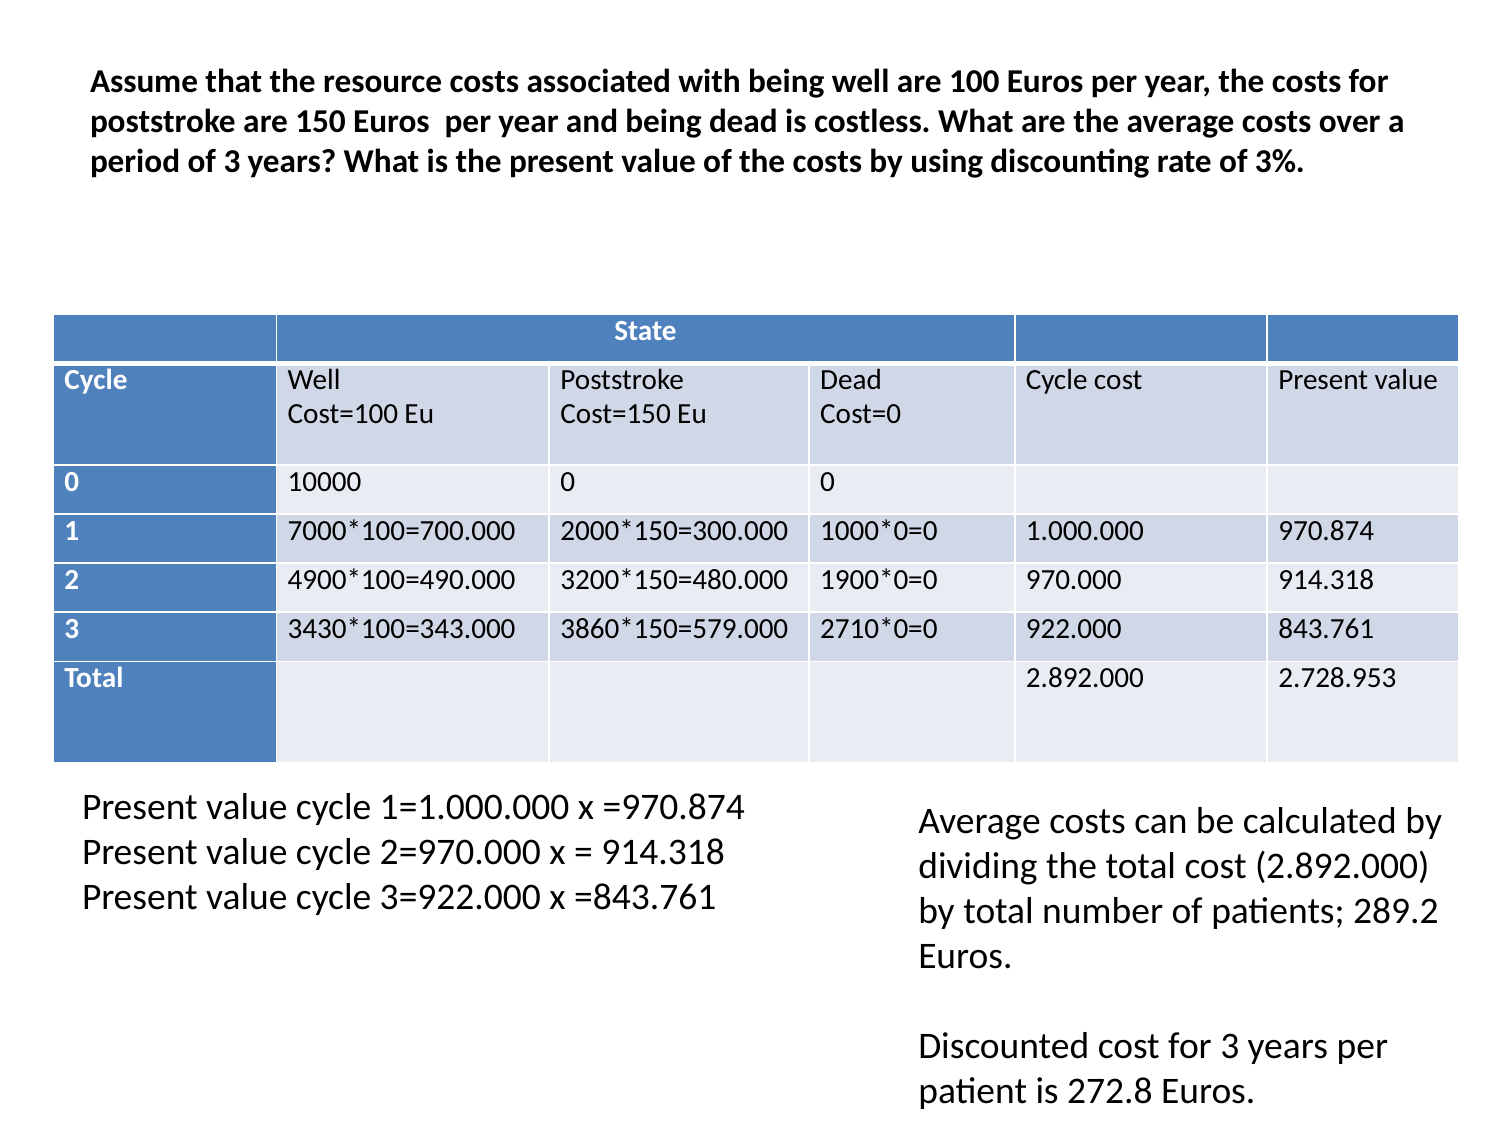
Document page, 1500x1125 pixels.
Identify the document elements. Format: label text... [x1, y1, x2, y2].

table_cell 3200*150=480.000 [550, 564, 808, 611]
table_cell 0 [550, 466, 808, 513]
table_cell [277, 662, 548, 762]
table_cell 970.000 [1016, 564, 1266, 611]
table_cell Dead Cost=0 [810, 366, 1014, 464]
table_cell 2.728.953 [1268, 662, 1458, 762]
table_cell 2710*0=0 [810, 613, 1014, 661]
table_cell 7000*100=700.000 [277, 515, 548, 562]
table_cell [550, 662, 808, 762]
table_cell 10000 [277, 466, 548, 513]
table_cell Present value [1268, 366, 1458, 464]
table_cell 1 [54, 515, 276, 562]
table_cell [1268, 466, 1458, 513]
table_cell 3860*150=579.000 [550, 613, 808, 661]
table_cell Poststroke Cost=150 Eu [550, 366, 808, 464]
table_cell 0 [54, 466, 276, 513]
title Assume that the resource costs associated with being well are 100 Euros per year, the costs for poststroke are 150 Euros per year and being dead is costless. What are the average costs over a period of 3 years? What is the present value of the costs by using discounting rate of 3%. [75, 45, 1447, 233]
table_cell 0 [810, 466, 1014, 513]
text_box Average costs can be calculated by dividing the total cost (2.892.000) by total number of patients; 289.2 Euros. Discounted cost for 3 years per patient is 272.8 Euros. [903, 788, 1500, 1125]
table_header [54, 315, 276, 361]
table_cell Well Cost=100 Eu [277, 366, 548, 464]
table_cell 4900*100=490.000 [277, 564, 548, 611]
table_cell 3 [54, 613, 276, 661]
table_cell Cycle cost [1016, 366, 1266, 464]
table_cell [810, 662, 1014, 762]
table_cell 970.874 [1268, 515, 1458, 562]
table_cell Total [54, 662, 276, 762]
table_cell 914.318 [1268, 564, 1458, 611]
table_cell [1016, 466, 1266, 513]
table_header [1268, 315, 1458, 361]
table_cell 2000*150=300.000 [550, 515, 808, 562]
table_cell 843.761 [1268, 613, 1458, 661]
table_cell 3430*100=343.000 [277, 613, 548, 661]
table_header [1016, 315, 1266, 361]
table_cell 2 [54, 564, 276, 611]
table_cell Cycle [54, 366, 276, 464]
table_cell 1000*0=0 [810, 515, 1014, 562]
table_cell 1.000.000 [1016, 515, 1266, 562]
table_header State [277, 315, 1014, 361]
table_cell 2.892.000 [1016, 662, 1266, 762]
table_cell 922.000 [1016, 613, 1266, 661]
table_cell 1900*0=0 [810, 564, 1014, 611]
